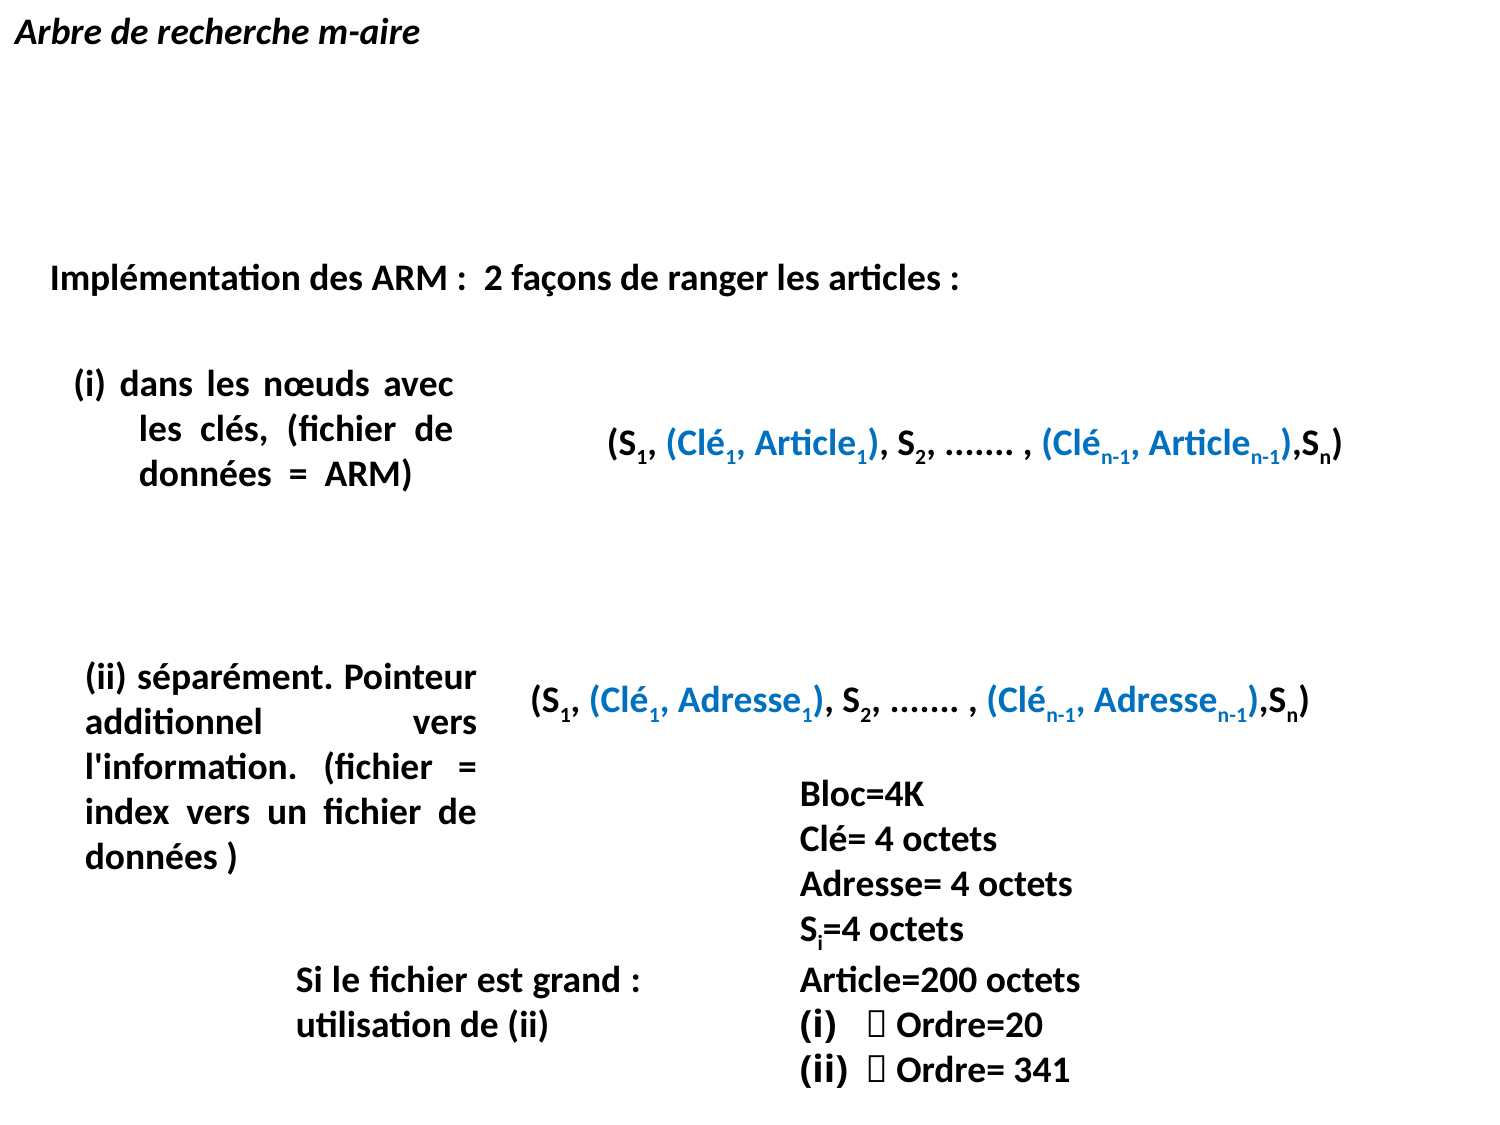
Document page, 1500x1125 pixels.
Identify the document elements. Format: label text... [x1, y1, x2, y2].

text_box (S1, (Clé1, Adresse1), S2, ....... , (Clén-1, Adressen-1),Sn) [506, 667, 1437, 734]
text_box (ii) séparément. Pointeur additionnel vers l'information. (fichier = index vers un fichier de données ) [70, 644, 493, 885]
text_box Bloc=4K Clé= 4 octets Adresse= 4 octets Si=4 octets Article=200 octets  Ordre=20  Ordre= 341 [785, 761, 1313, 1098]
text_box (i) dans les nœuds avec les clés, (fichier de données = ARM) [58, 351, 469, 502]
text_box Si le fichier est grand : utilisation de (ii) [281, 947, 657, 1052]
text_box (S1, (Clé1, Article1), S2, ....... , (Clén-1, Articlen-1),Sn) [583, 410, 1364, 476]
text_box Arbre de recherche m-aire [0, 0, 481, 60]
text_box Implémentation des ARM : 2 façons de ranger les articles : [35, 246, 1371, 306]
